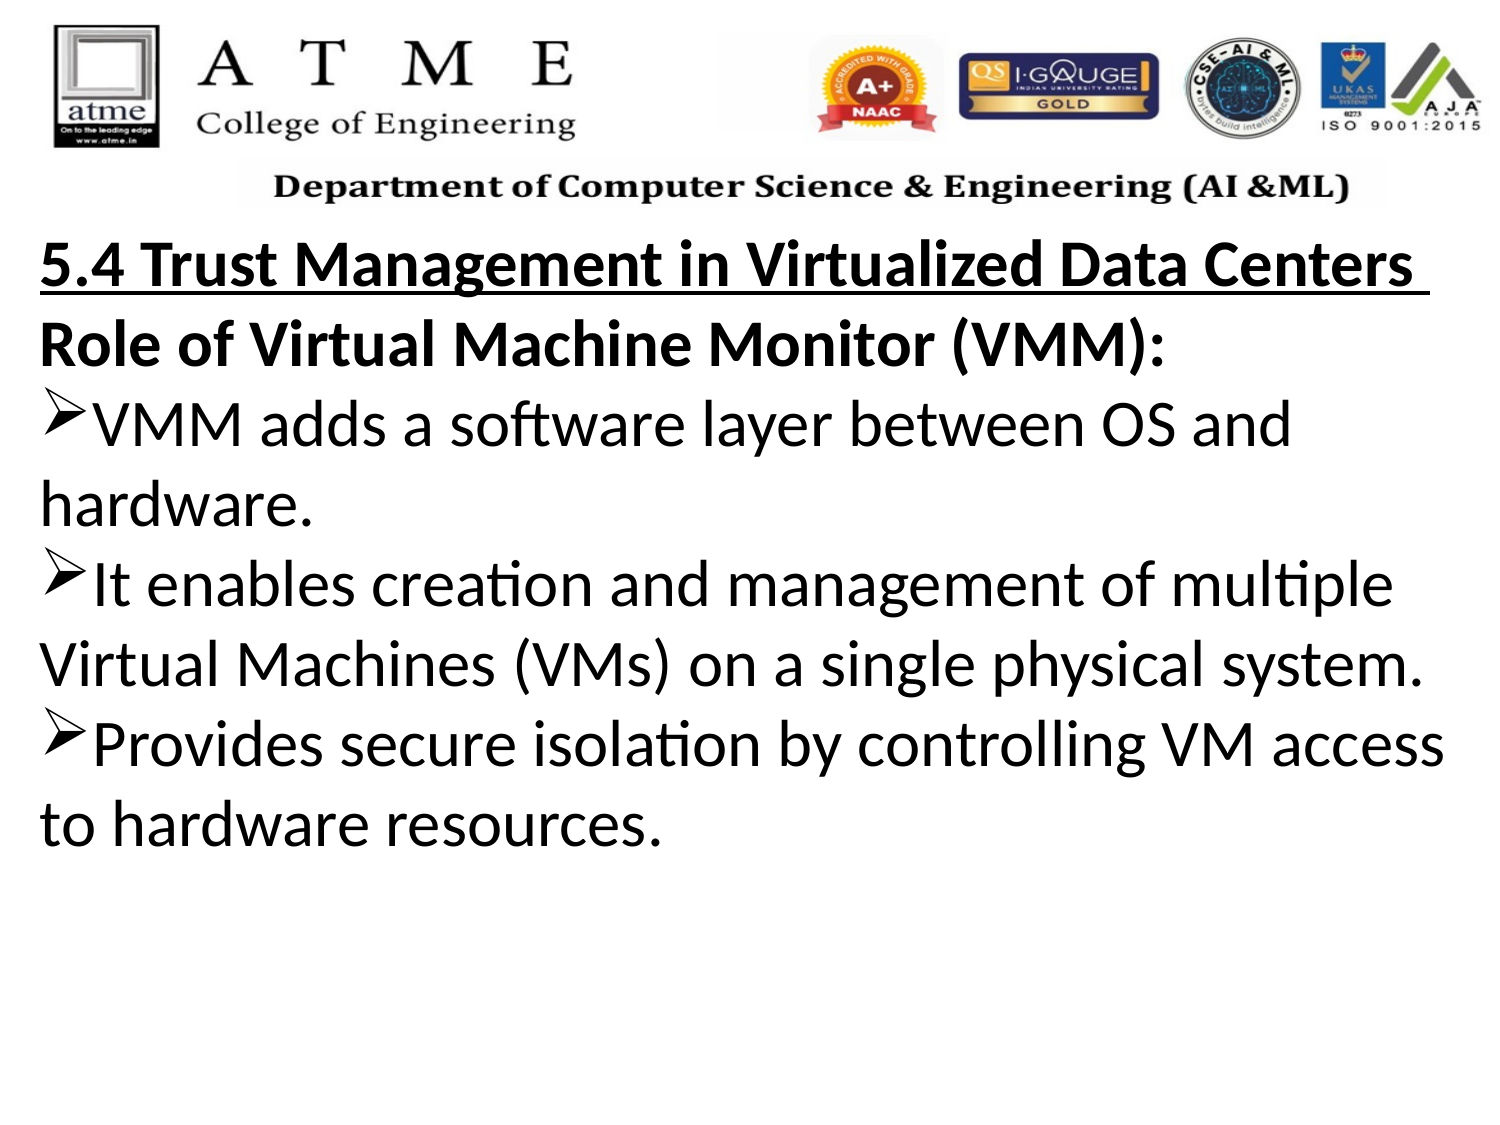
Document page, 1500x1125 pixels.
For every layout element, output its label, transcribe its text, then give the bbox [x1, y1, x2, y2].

text_box 5.4 Trust Management in Virtualized Data Centers Role of Virtual Machine Monitor (VMM): VMM adds a software layer between OS and hardware. It enables creation and management of multiple Virtual Machines (VMs) on a single physical system. Provides secure isolation by controlling VM access to hardware resources. [24, 232, 1500, 947]
picture [24, 0, 1500, 226]
